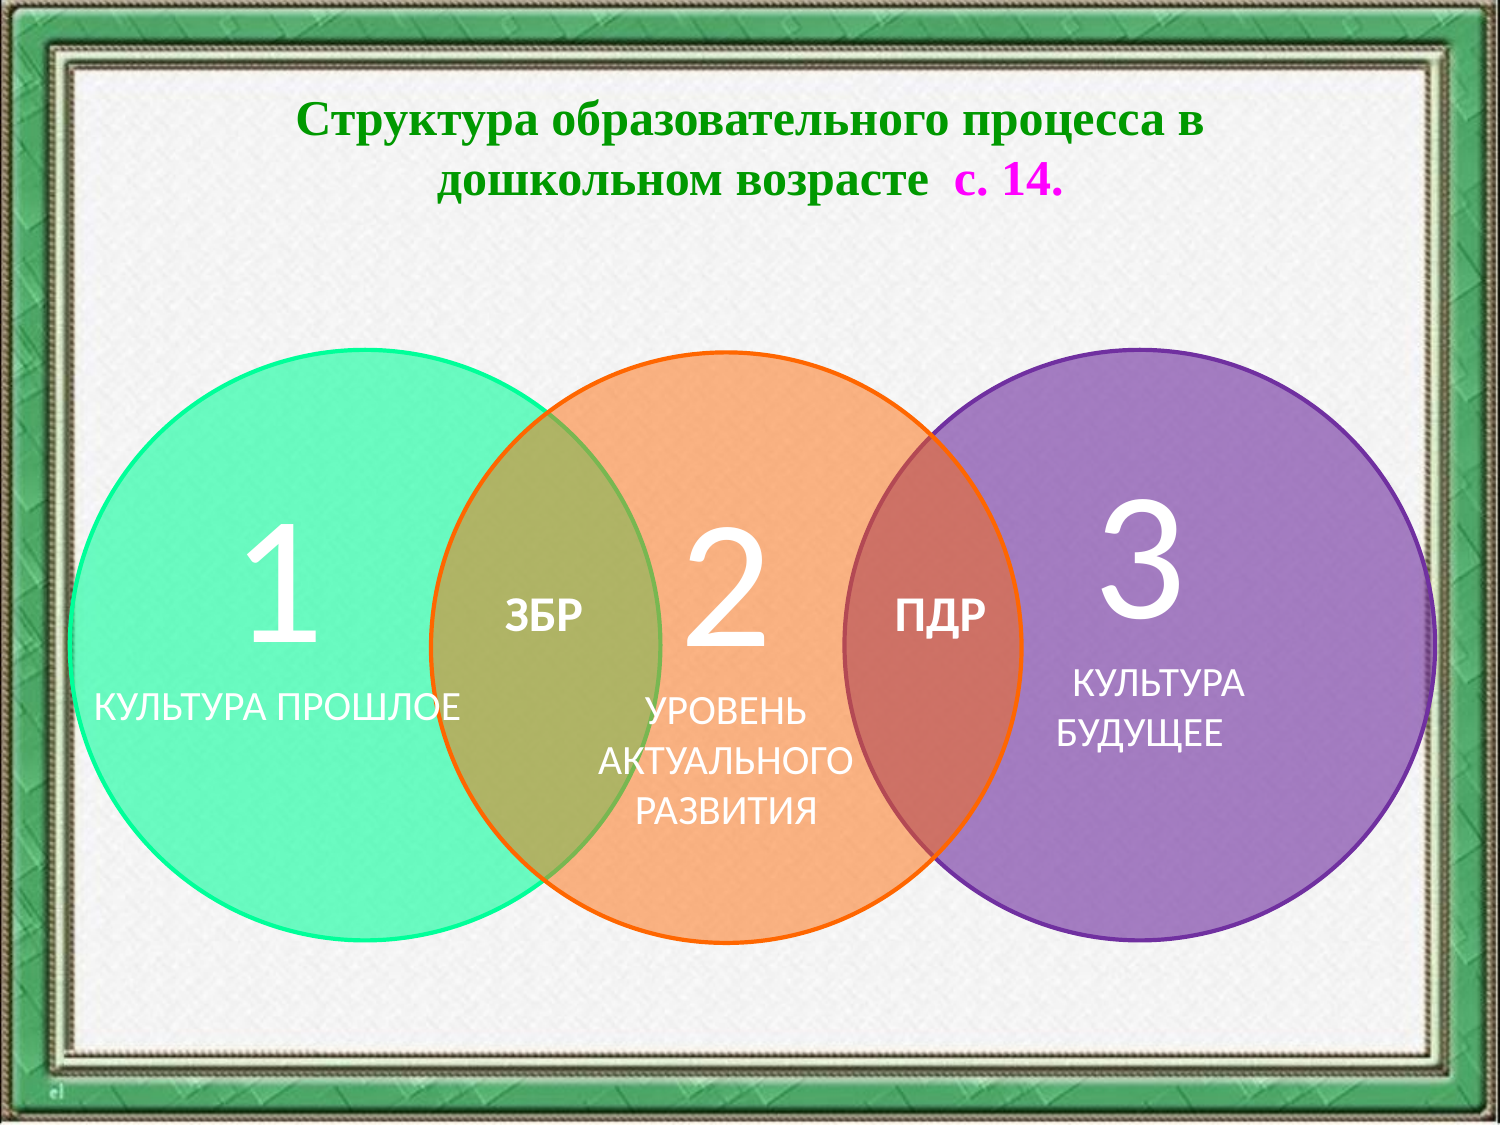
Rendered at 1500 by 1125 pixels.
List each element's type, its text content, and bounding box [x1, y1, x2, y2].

text_box 1 КУЛЬТУРА ПРОШЛОЕ [5, 451, 550, 737]
text_box ЗБР [550, 574, 644, 649]
text_box Структура образовательного процесса в дошкольном возрасте с. 14. [265, 78, 1235, 213]
text_box 3 КУЛЬТУРА БУДУЩЕЕ [932, 347, 1438, 943]
text_box ПДР [879, 574, 1034, 649]
text_box 2 УРОВЕНЬ АКТУАЛЬНОГО РАЗВИТИЯ [442, 350, 1024, 946]
picture [0, 0, 1500, 1125]
text_box [139, 347, 547, 451]
text_box [82, 737, 544, 943]
